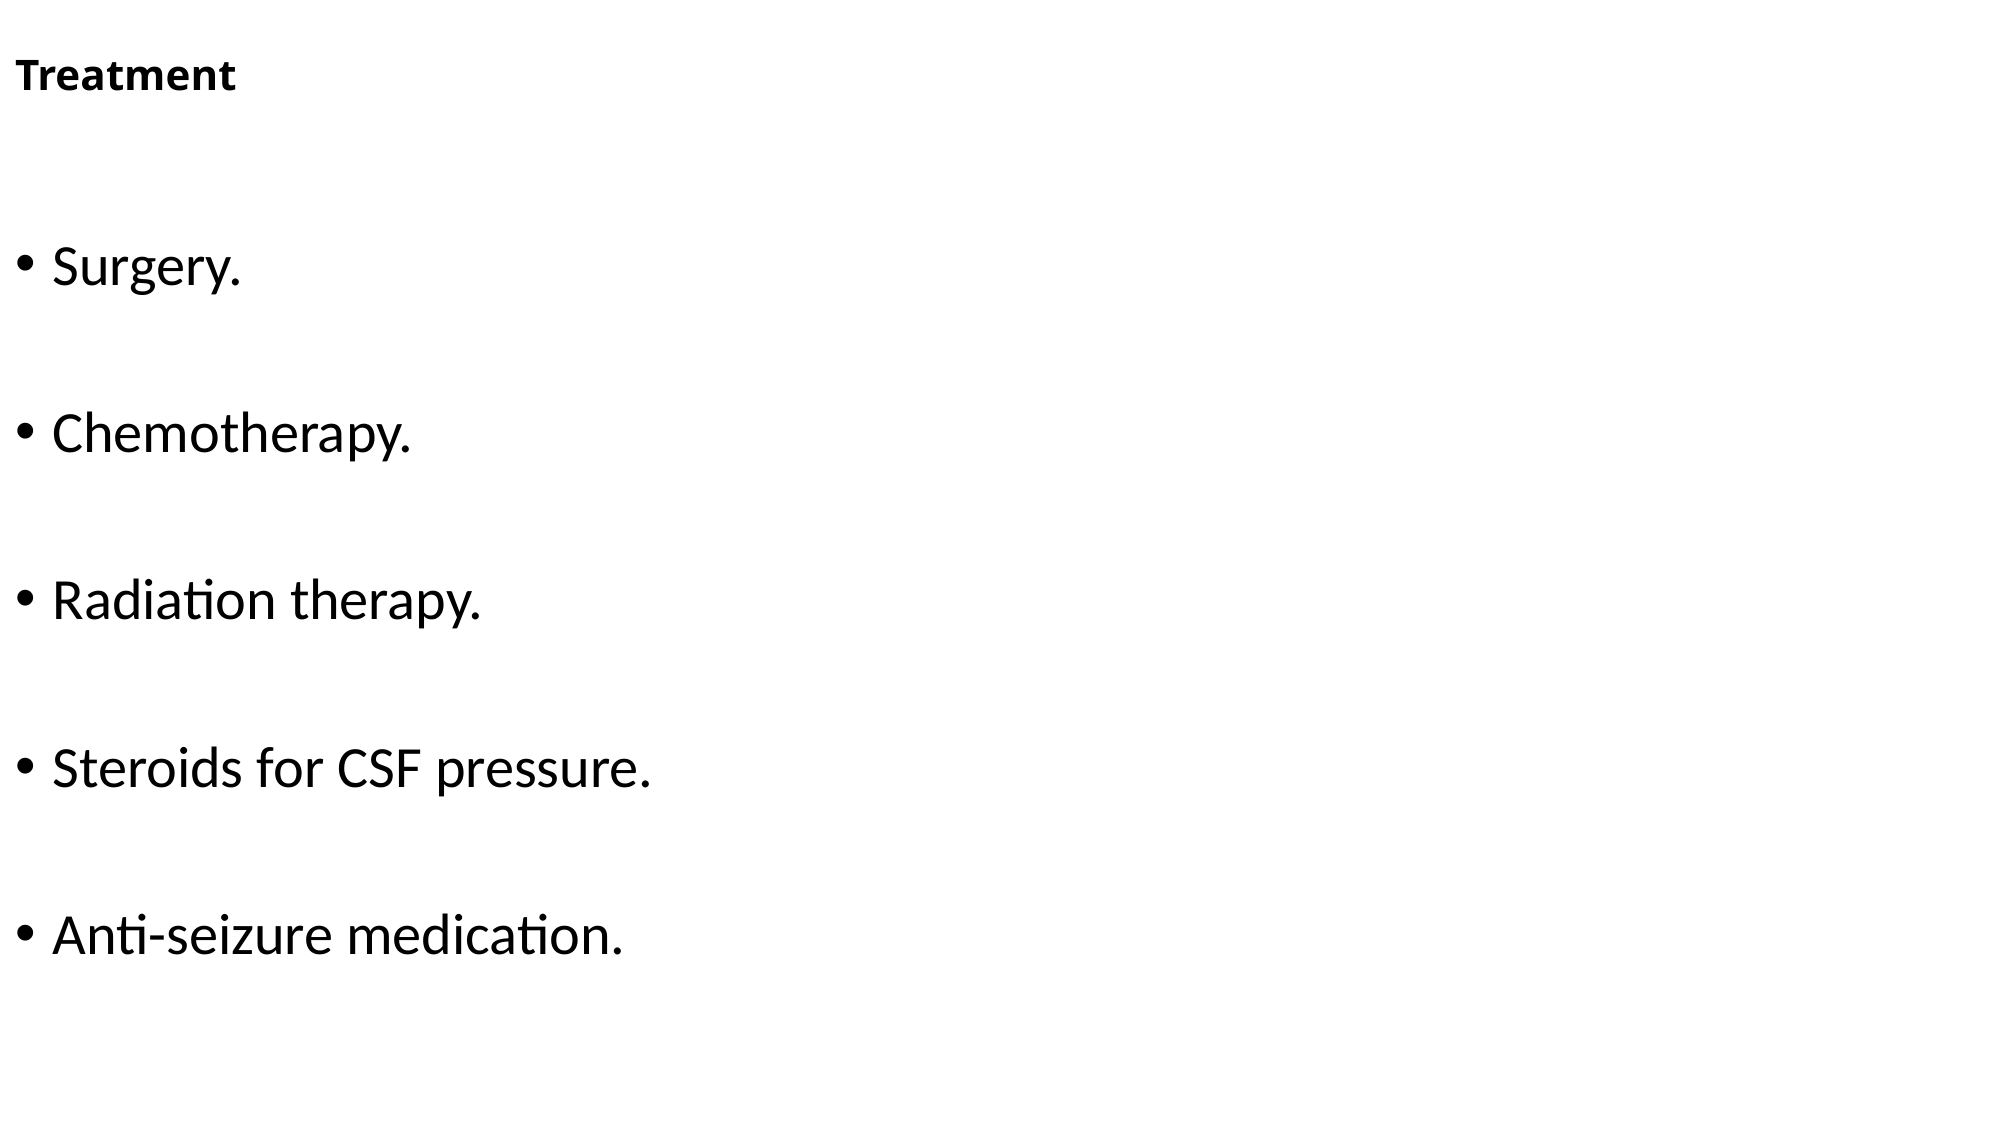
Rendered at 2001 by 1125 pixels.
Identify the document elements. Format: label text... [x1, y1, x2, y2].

title Treatment [0, 0, 1863, 143]
list Surgery. Chemotherapy. Radiation therapy. Steroids for CSF pressure. Anti-seizure medication. [0, 143, 2000, 1125]
